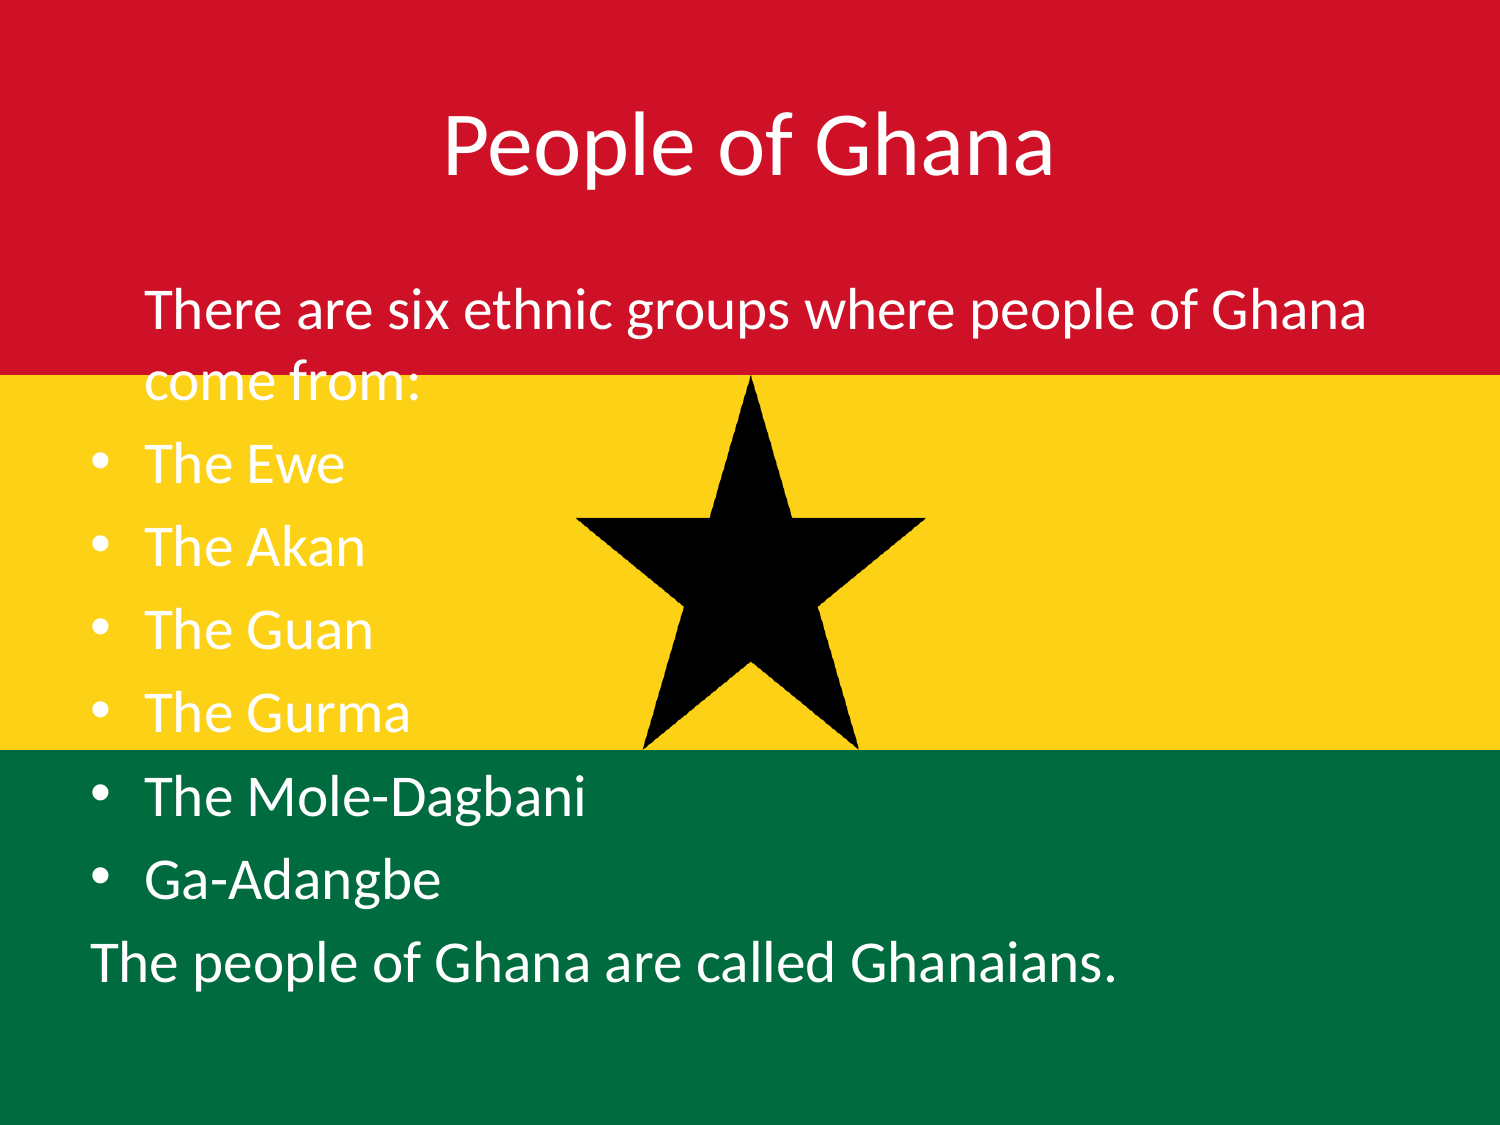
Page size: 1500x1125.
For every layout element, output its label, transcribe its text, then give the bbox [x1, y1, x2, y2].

list There are six ethnic groups where people of Ghana come from: The Ewe The Akan The Guan The Gurma The Mole-Dagbani Ga-Adangbe The people of Ghana are called Ghanaians. [74, 262, 1426, 1006]
text_box [162, 312, 1313, 439]
title People of Ghana [74, 44, 1426, 233]
picture [0, 0, 1500, 1125]
